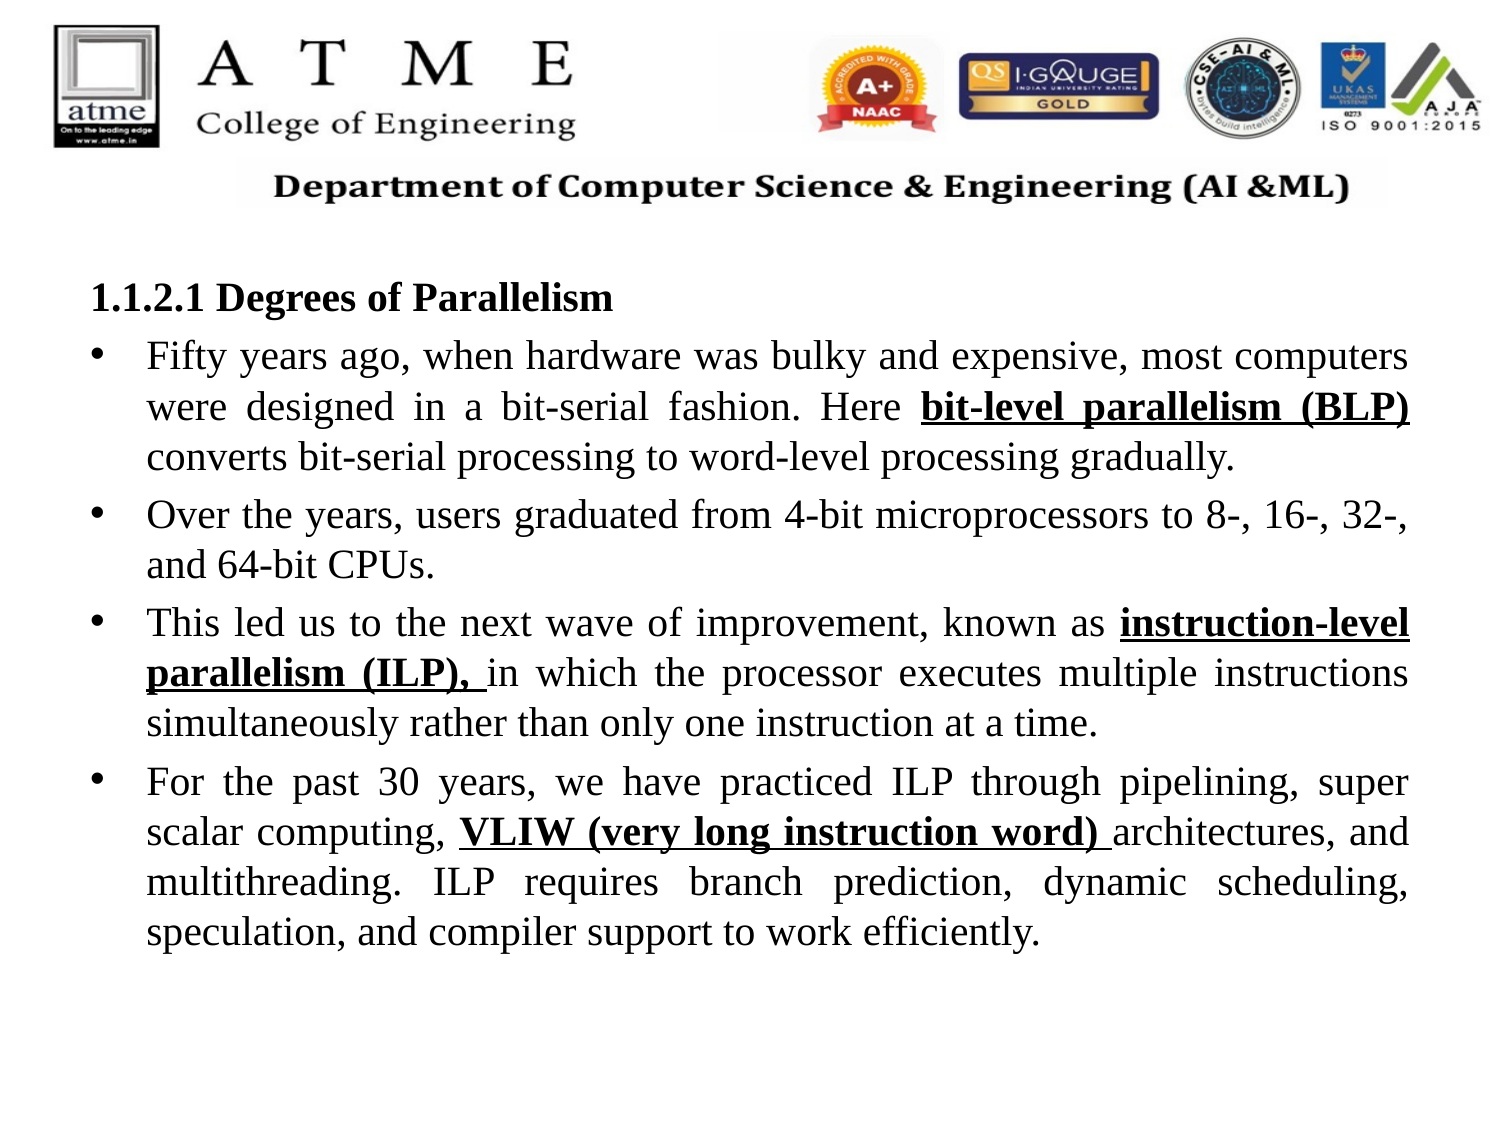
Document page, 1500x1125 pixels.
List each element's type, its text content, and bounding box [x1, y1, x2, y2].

picture [24, 0, 1500, 226]
list 1.1.2.1 Degrees of Parallelism Fifty years ago, when hardware was bulky and expensive, most computers were designed in a bit-serial fashion. Here bit-level parallelism (BLP) converts bit-serial processing to word-level processing gradually. Over the years, users graduated from 4-bit microprocessors to 8-, 16-, 32-, and 64-bit CPUs. This led us to the next wave of improvement, known as instruction-level parallelism (ILP), in which the processor executes multiple instructions simultaneously rather than only one instruction at a time. For the past 30 years, we have practiced ILP through pipelining, super scalar computing, VLIW (very long instruction word) architectures, and multithreading. ILP requires branch prediction, dynamic scheduling, speculation, and compiler support to work efficiently. [75, 262, 1425, 1005]
